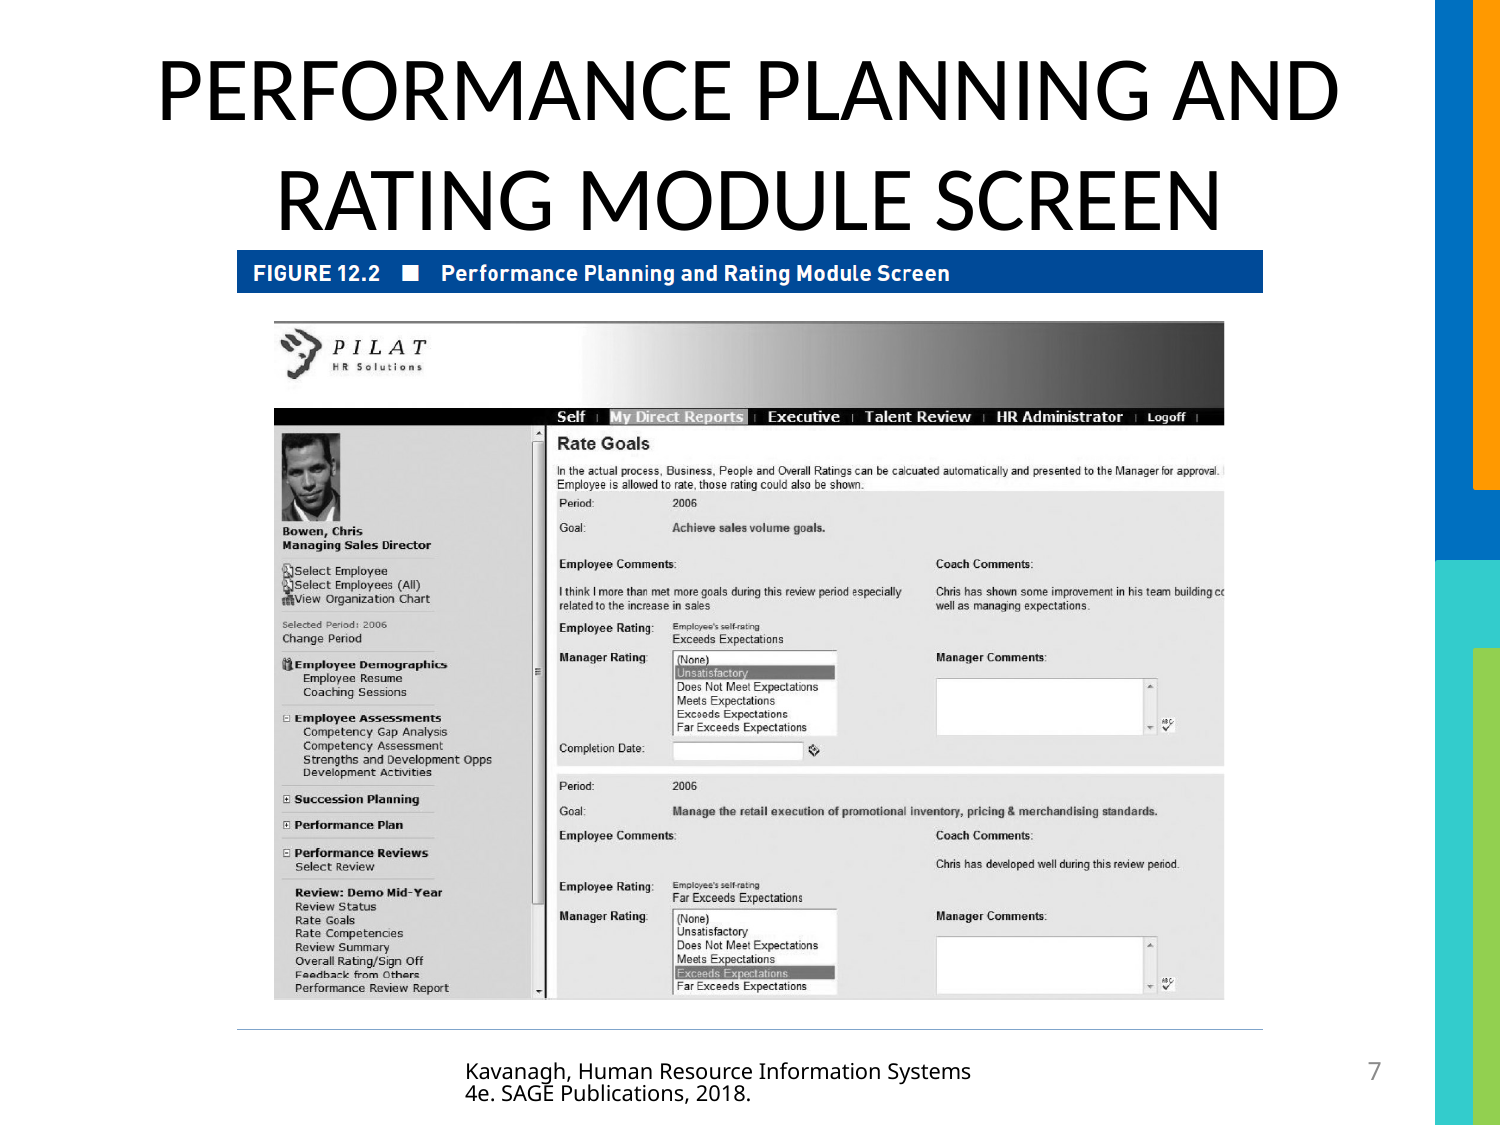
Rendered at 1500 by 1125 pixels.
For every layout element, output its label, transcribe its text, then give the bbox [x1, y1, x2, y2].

title PERFORMANCE PLANNING AND RATING MODULE SCREEN [75, 45, 1425, 233]
footer Kavanagh, Human Resource Information Systems 4e. SAGE Publications, 2018. [450, 1042, 1004, 1103]
picture [234, 245, 1266, 1030]
slide_number 7 [1059, 1042, 1397, 1103]
